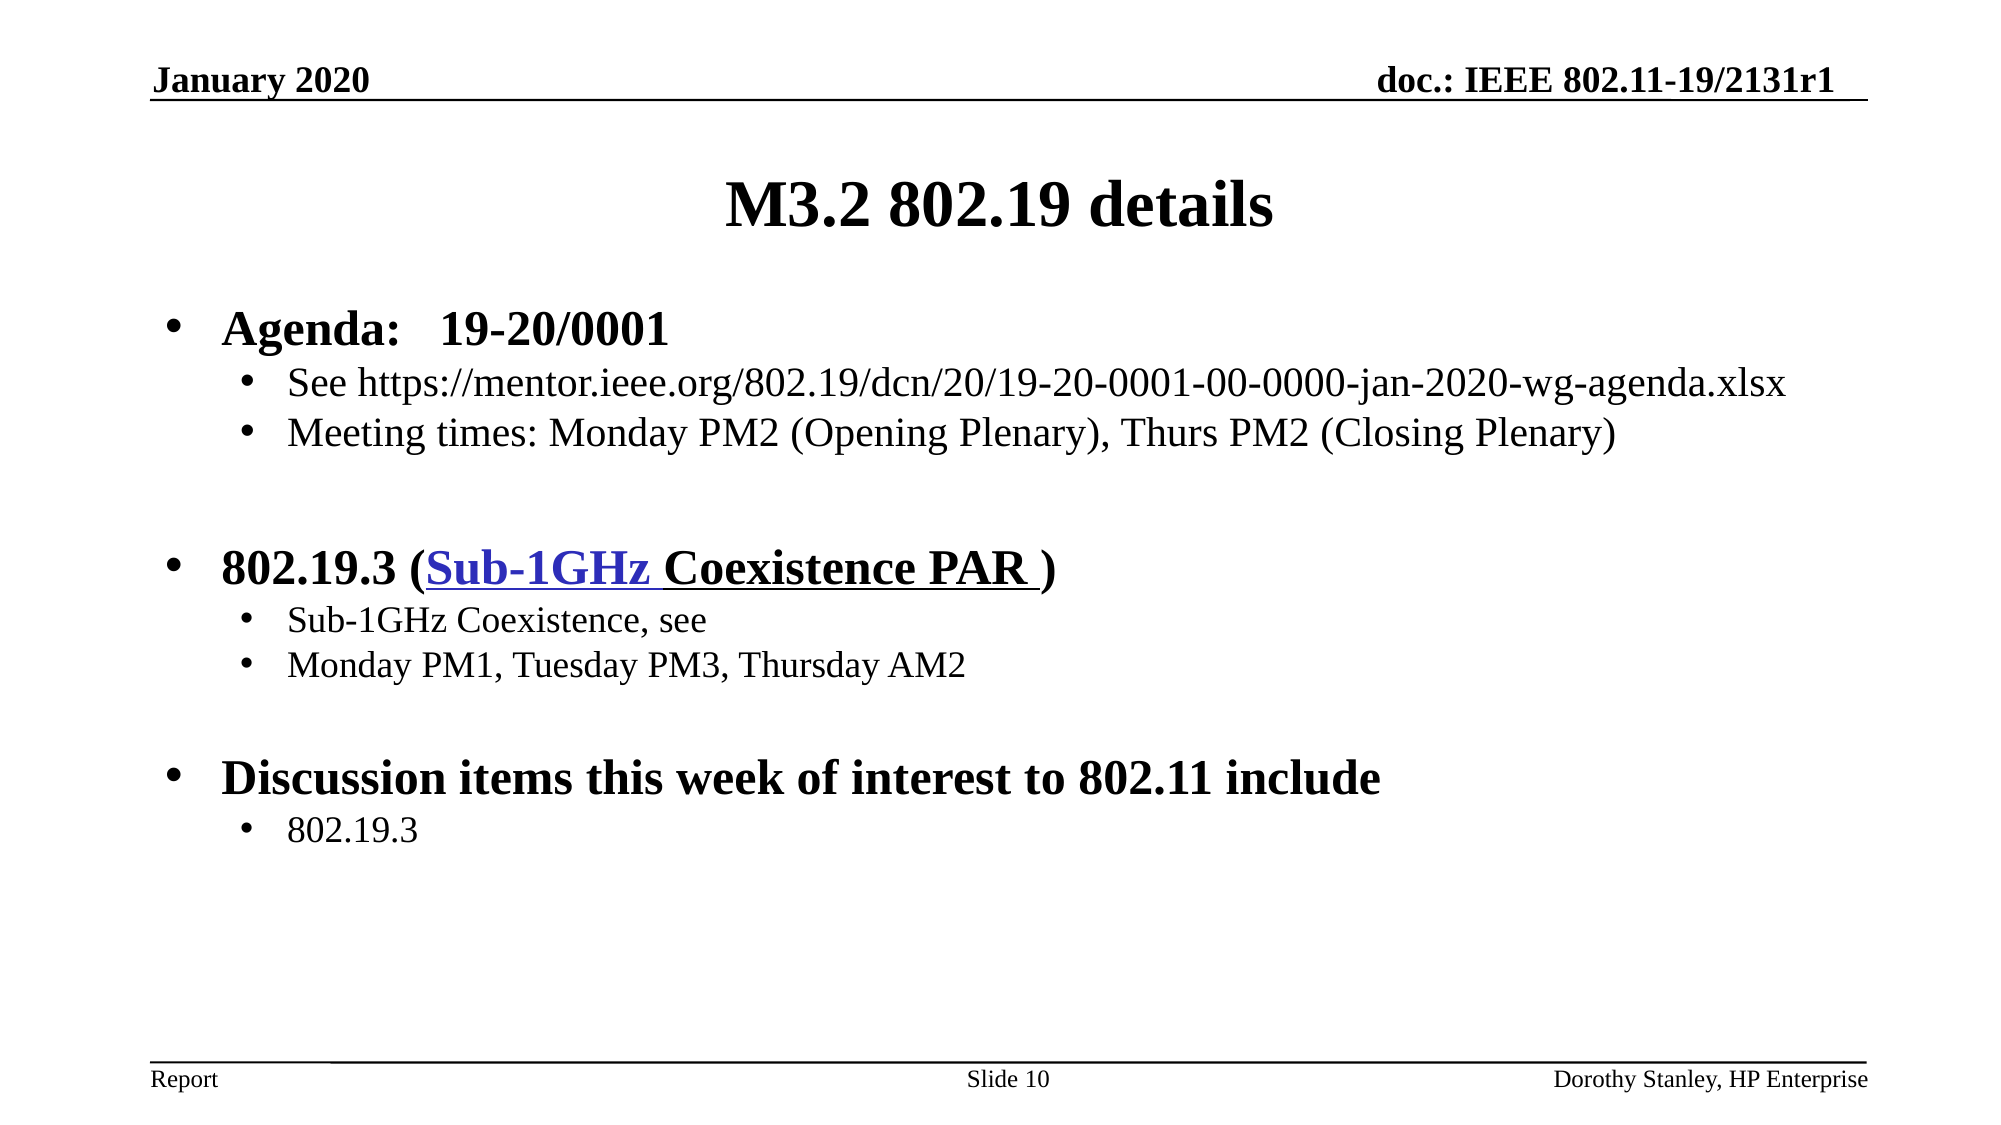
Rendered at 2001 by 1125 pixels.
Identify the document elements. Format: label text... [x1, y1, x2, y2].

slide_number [152, 54, 406, 101]
footer Dorothy Stanley, HP Enterprise [1512, 1061, 1869, 1093]
slide_number Slide 10 [964, 1061, 1053, 1093]
title M3.2 802.19 details [150, 112, 1850, 287]
list Agenda: 19-20/0001 See https://mentor.ieee.org/802.19/dcn/20/19-20-0001-00-0000-jan-2020-wg-agenda.xlsx Meeting times: Monday PM2 (Opening Plenary), Thurs PM2 (Closing Plenary) 802.19.3 (Sub-1GHz Coexistence PAR ) Sub-1GHz Coexistence, see Monday PM1, Tuesday PM3, Thursday AM2 Discussion items this week of interest to 802.11 include 802.19.3 [150, 287, 1850, 1025]
